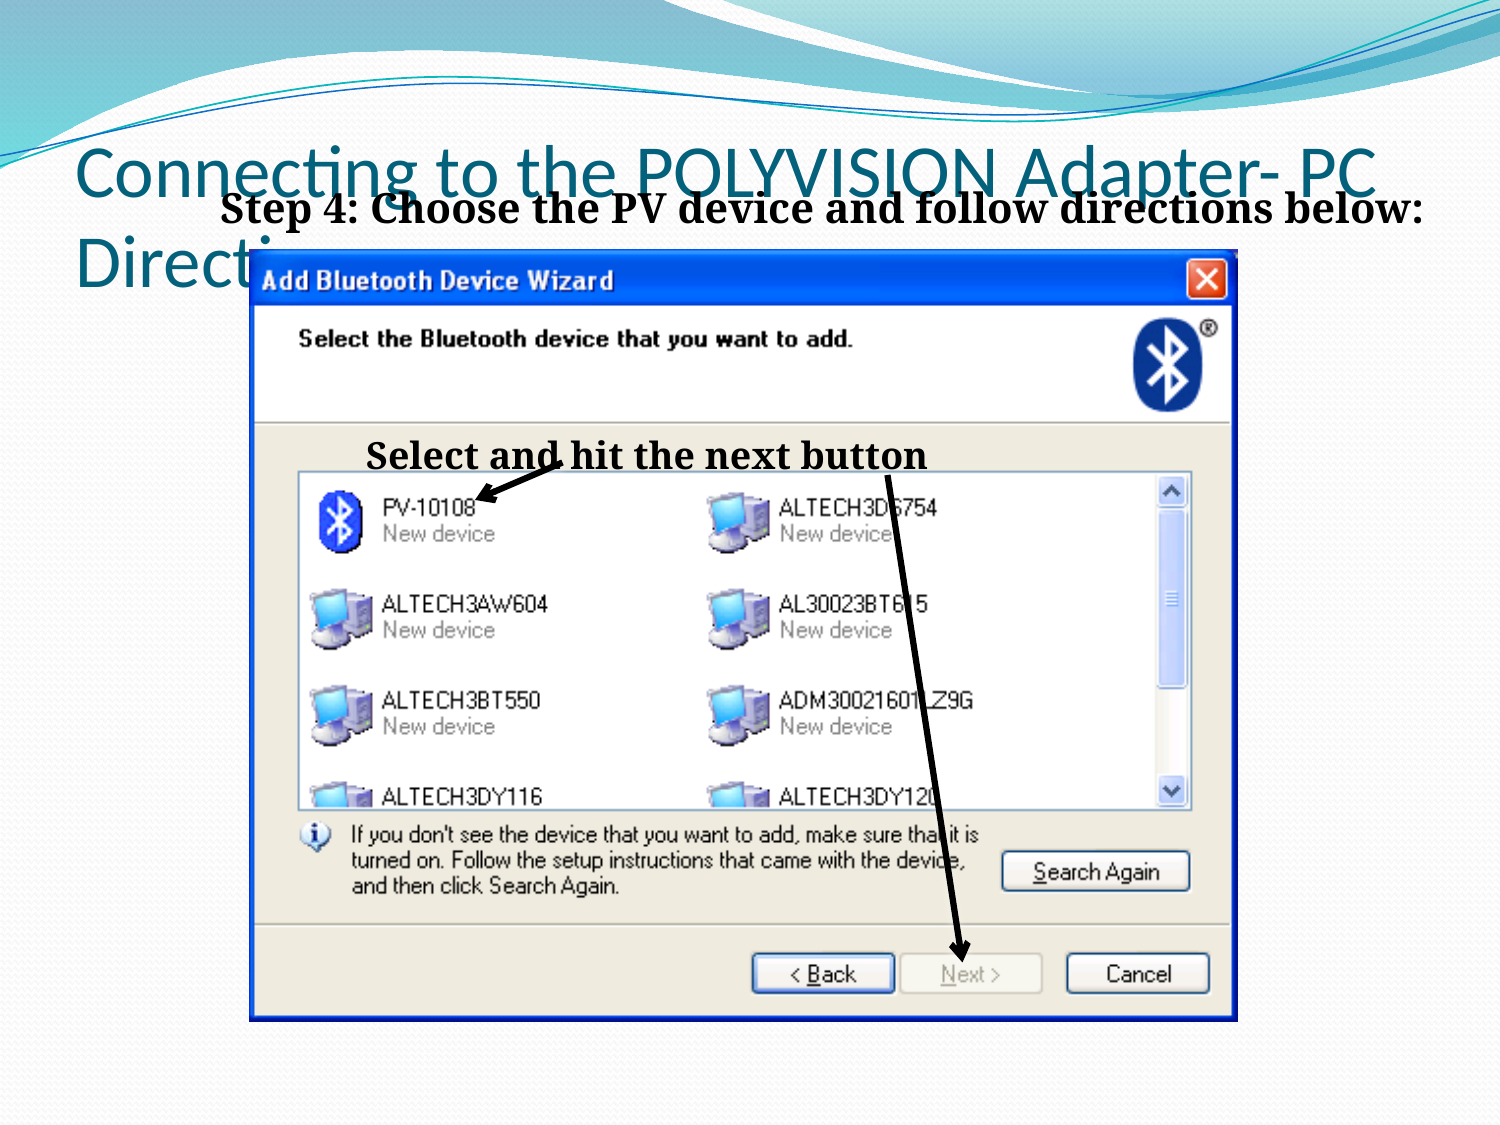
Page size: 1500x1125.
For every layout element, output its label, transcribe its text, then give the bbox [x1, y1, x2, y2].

picture [249, 249, 1238, 1022]
text_box Step 4: Choose the PV device and follow directions below: [205, 174, 1439, 240]
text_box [680, 680, 1169, 757]
title Connecting to the POLYVISION Adapter- PC Directions [75, 115, 1425, 303]
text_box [474, 462, 563, 501]
